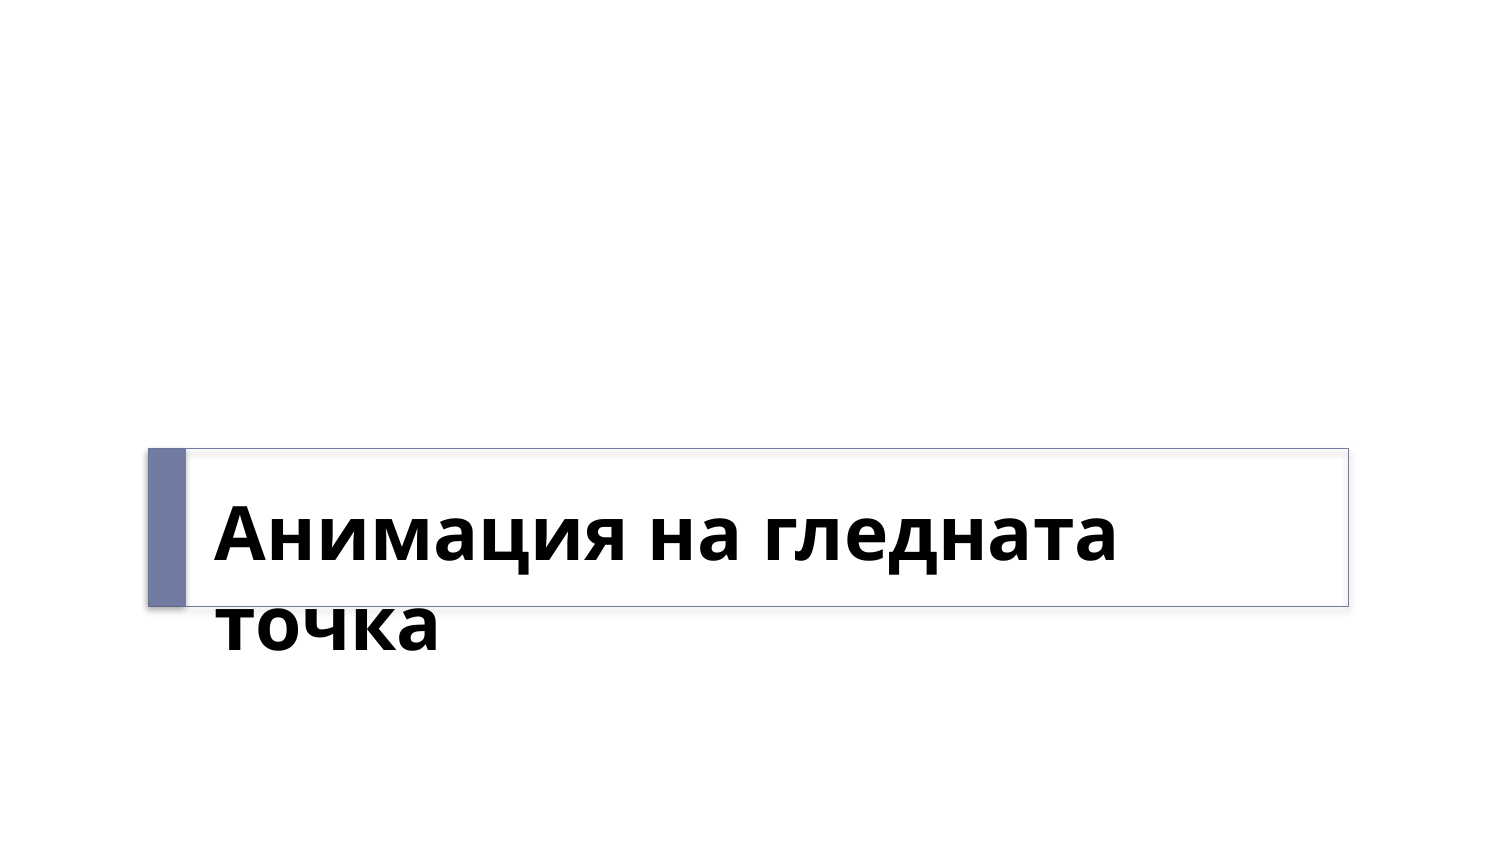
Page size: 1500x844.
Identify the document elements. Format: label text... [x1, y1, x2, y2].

title Анимация на гледната точка [200, 478, 1325, 600]
